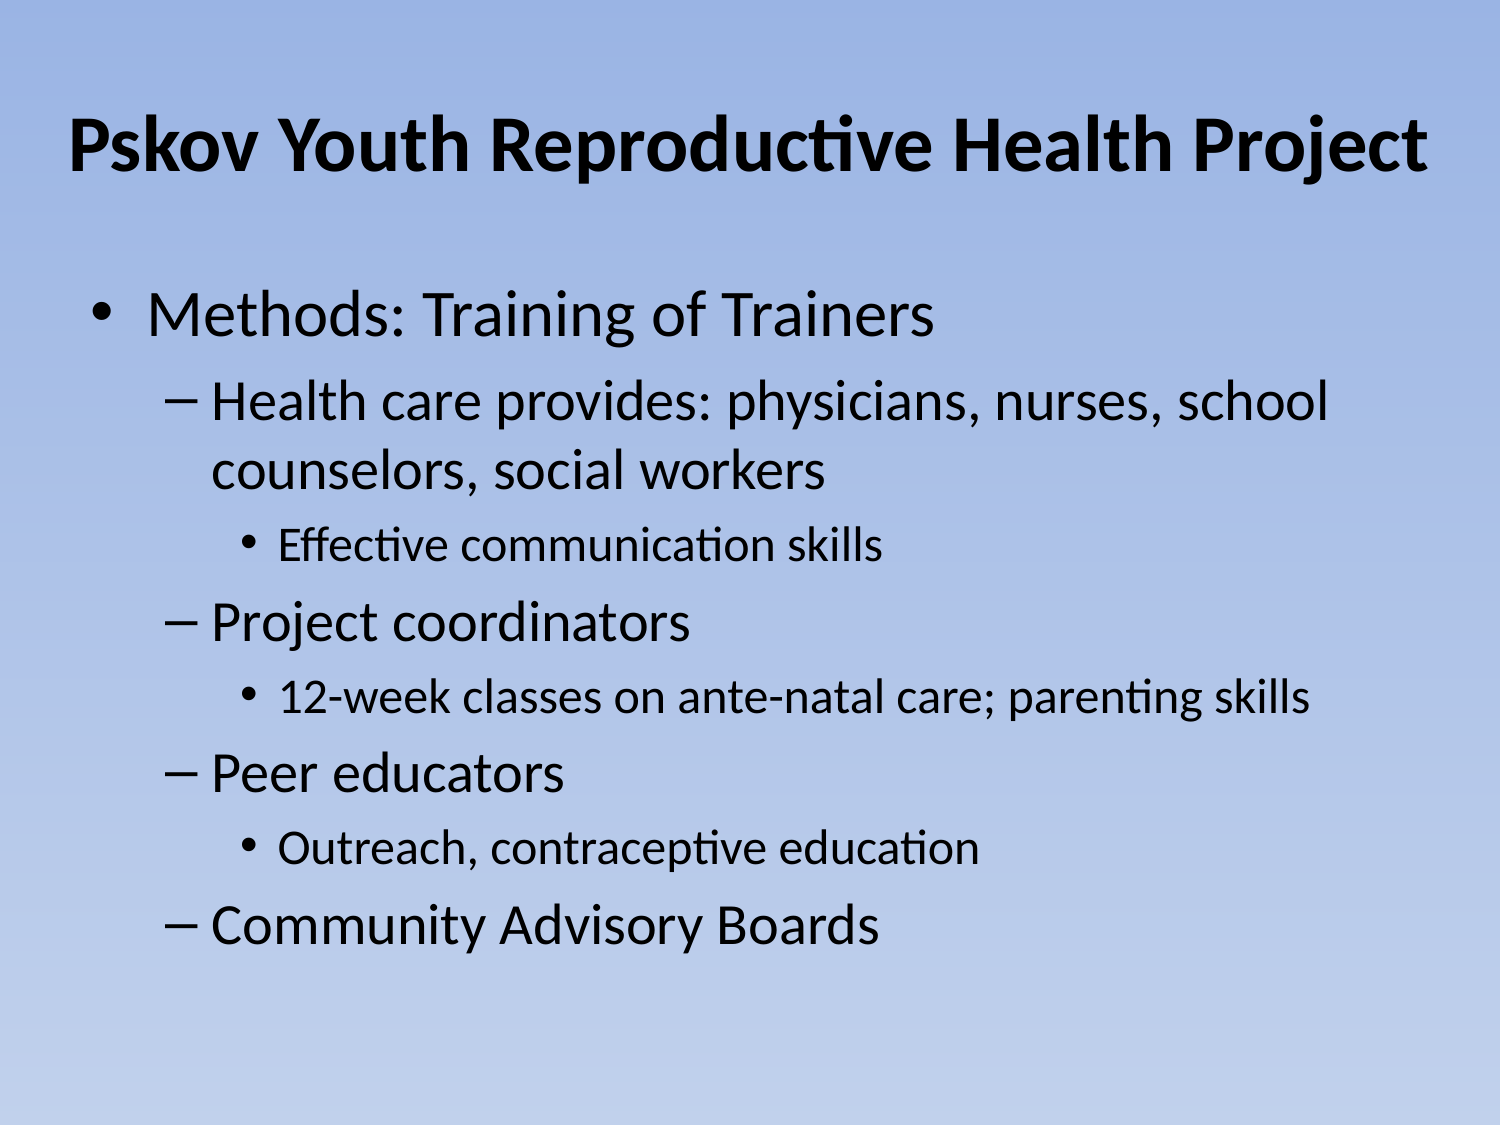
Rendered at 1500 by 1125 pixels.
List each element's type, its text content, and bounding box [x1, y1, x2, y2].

list Methods: Training of Trainers Health care provides: physicians, nurses, school counselors, social workers Effective communication skills Project coordinators 12-week classes on ante-natal care; parenting skills Peer educators Outreach, contraceptive education Community Advisory Boards [75, 262, 1425, 1005]
title Pskov Youth Reproductive Health Project [0, 45, 1500, 233]
